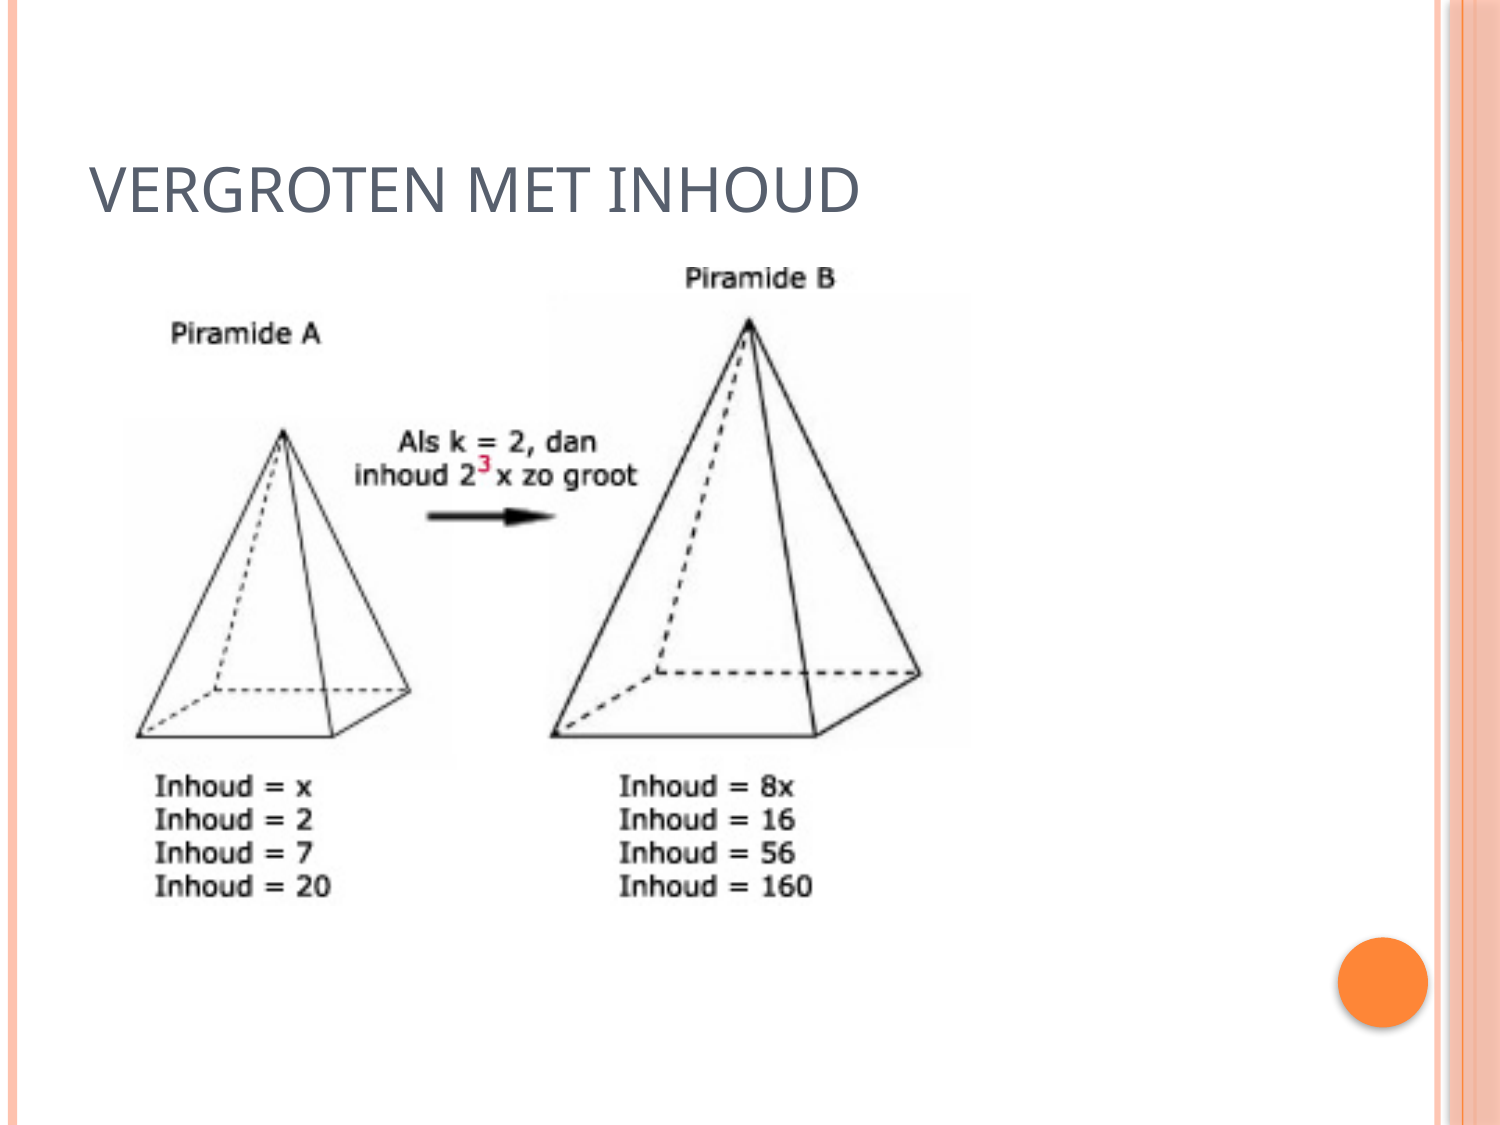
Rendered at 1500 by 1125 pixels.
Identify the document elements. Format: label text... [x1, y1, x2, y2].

picture [123, 266, 972, 907]
title Vergroten met inhoud [75, 45, 1300, 233]
